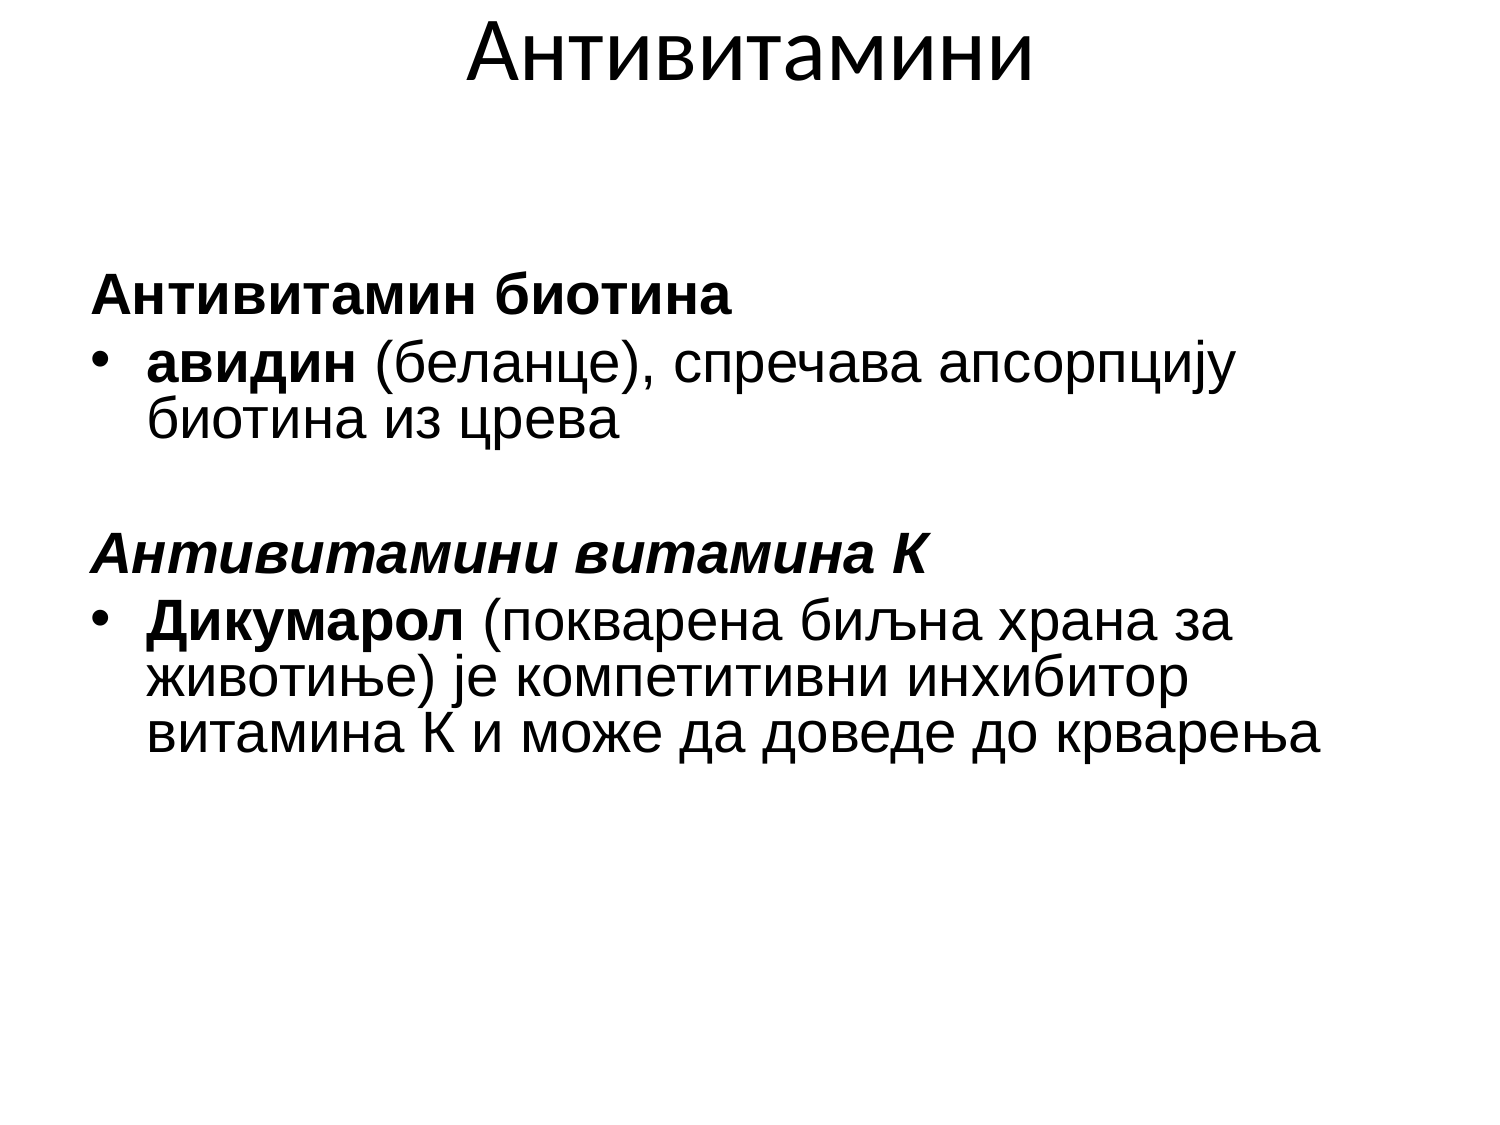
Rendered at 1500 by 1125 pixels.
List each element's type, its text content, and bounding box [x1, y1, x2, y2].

list Антивитамин биотина авидин (беланце), спречава апсорпцију биотина из црева Антивитамини витамина К Дикумарол (покварена биљна храна за животиње) је компетитивни инхибитор витамина К и може да доведе до крварења [74, 262, 1426, 1006]
title Антивитамини [76, 0, 1428, 138]
